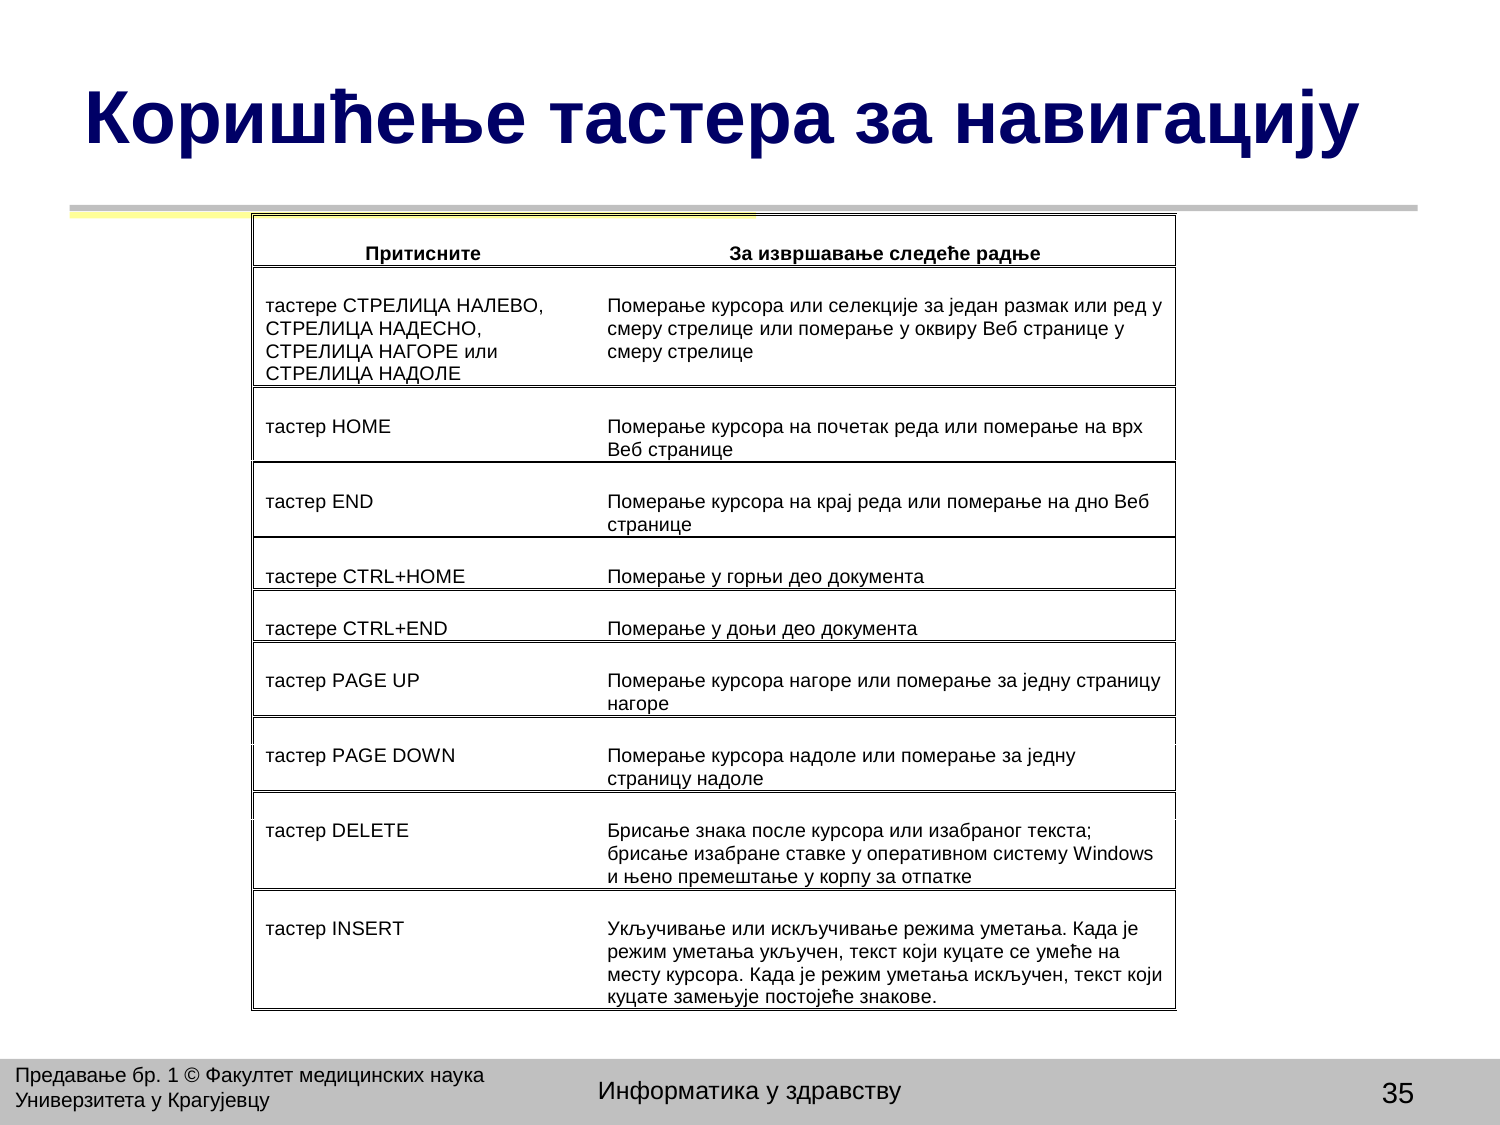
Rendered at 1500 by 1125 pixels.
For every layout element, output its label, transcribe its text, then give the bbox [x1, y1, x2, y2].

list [250, 212, 1178, 1047]
title Коришћење тастера за навигацију [69, 19, 1426, 208]
slide_number Предавање бр. 1 © Факултет медицинских наука Универзитета у Крагујевцу [0, 1053, 599, 1108]
slide_number 35 [1079, 1066, 1430, 1125]
footer Информатика у здравству [512, 1066, 988, 1125]
